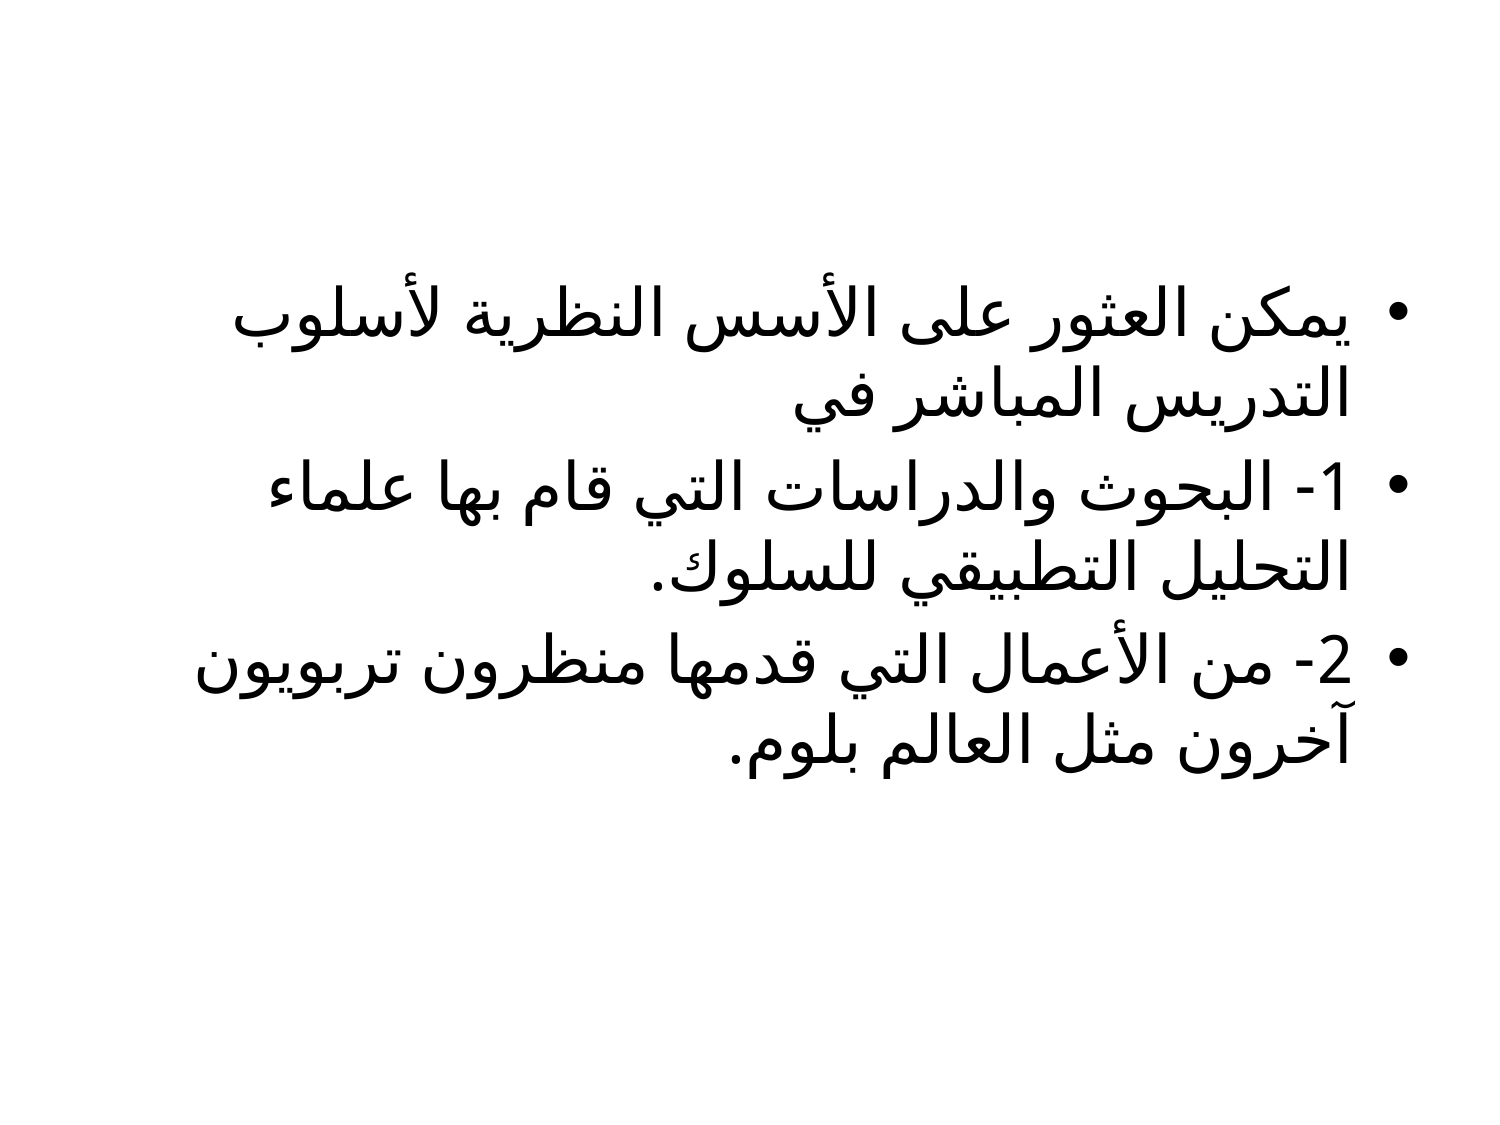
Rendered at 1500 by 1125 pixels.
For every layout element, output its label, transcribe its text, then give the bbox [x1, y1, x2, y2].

list يمكن العثور على الأسس النظرية لأسلوب التدريس المباشر في 1- البحوث والدراسات التي قام بها علماء التحليل التطبيقي للسلوك. 2- من الأعمال التي قدمها منظرون تربويون آخرون مثل العالم بلوم. [75, 262, 1425, 1005]
